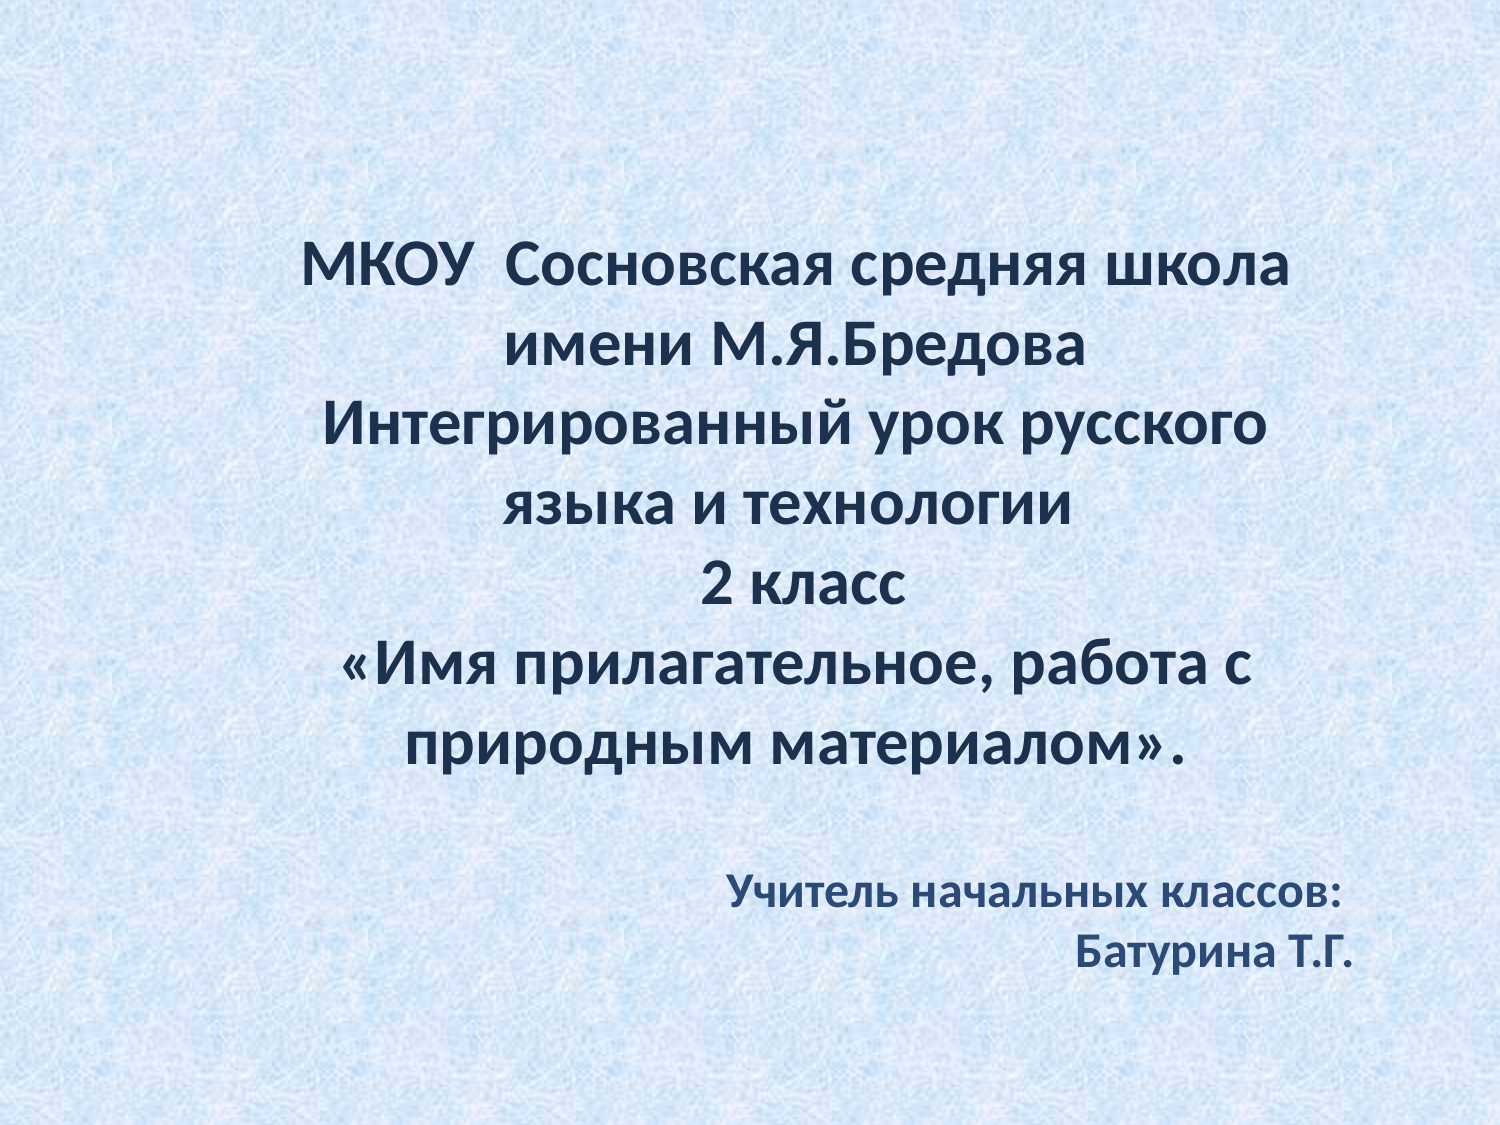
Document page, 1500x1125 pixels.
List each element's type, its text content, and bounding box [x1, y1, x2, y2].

picture [0, 0, 1500, 1125]
text_box МКОУ Сосновская средняя школа имени М.Я.Бредова Интегрированный урок русского языка и технологии 2 класс «Имя прилагательное, работа с природным материалом». Учитель начальных классов: Батурина Т.Г. [222, 210, 1370, 986]
